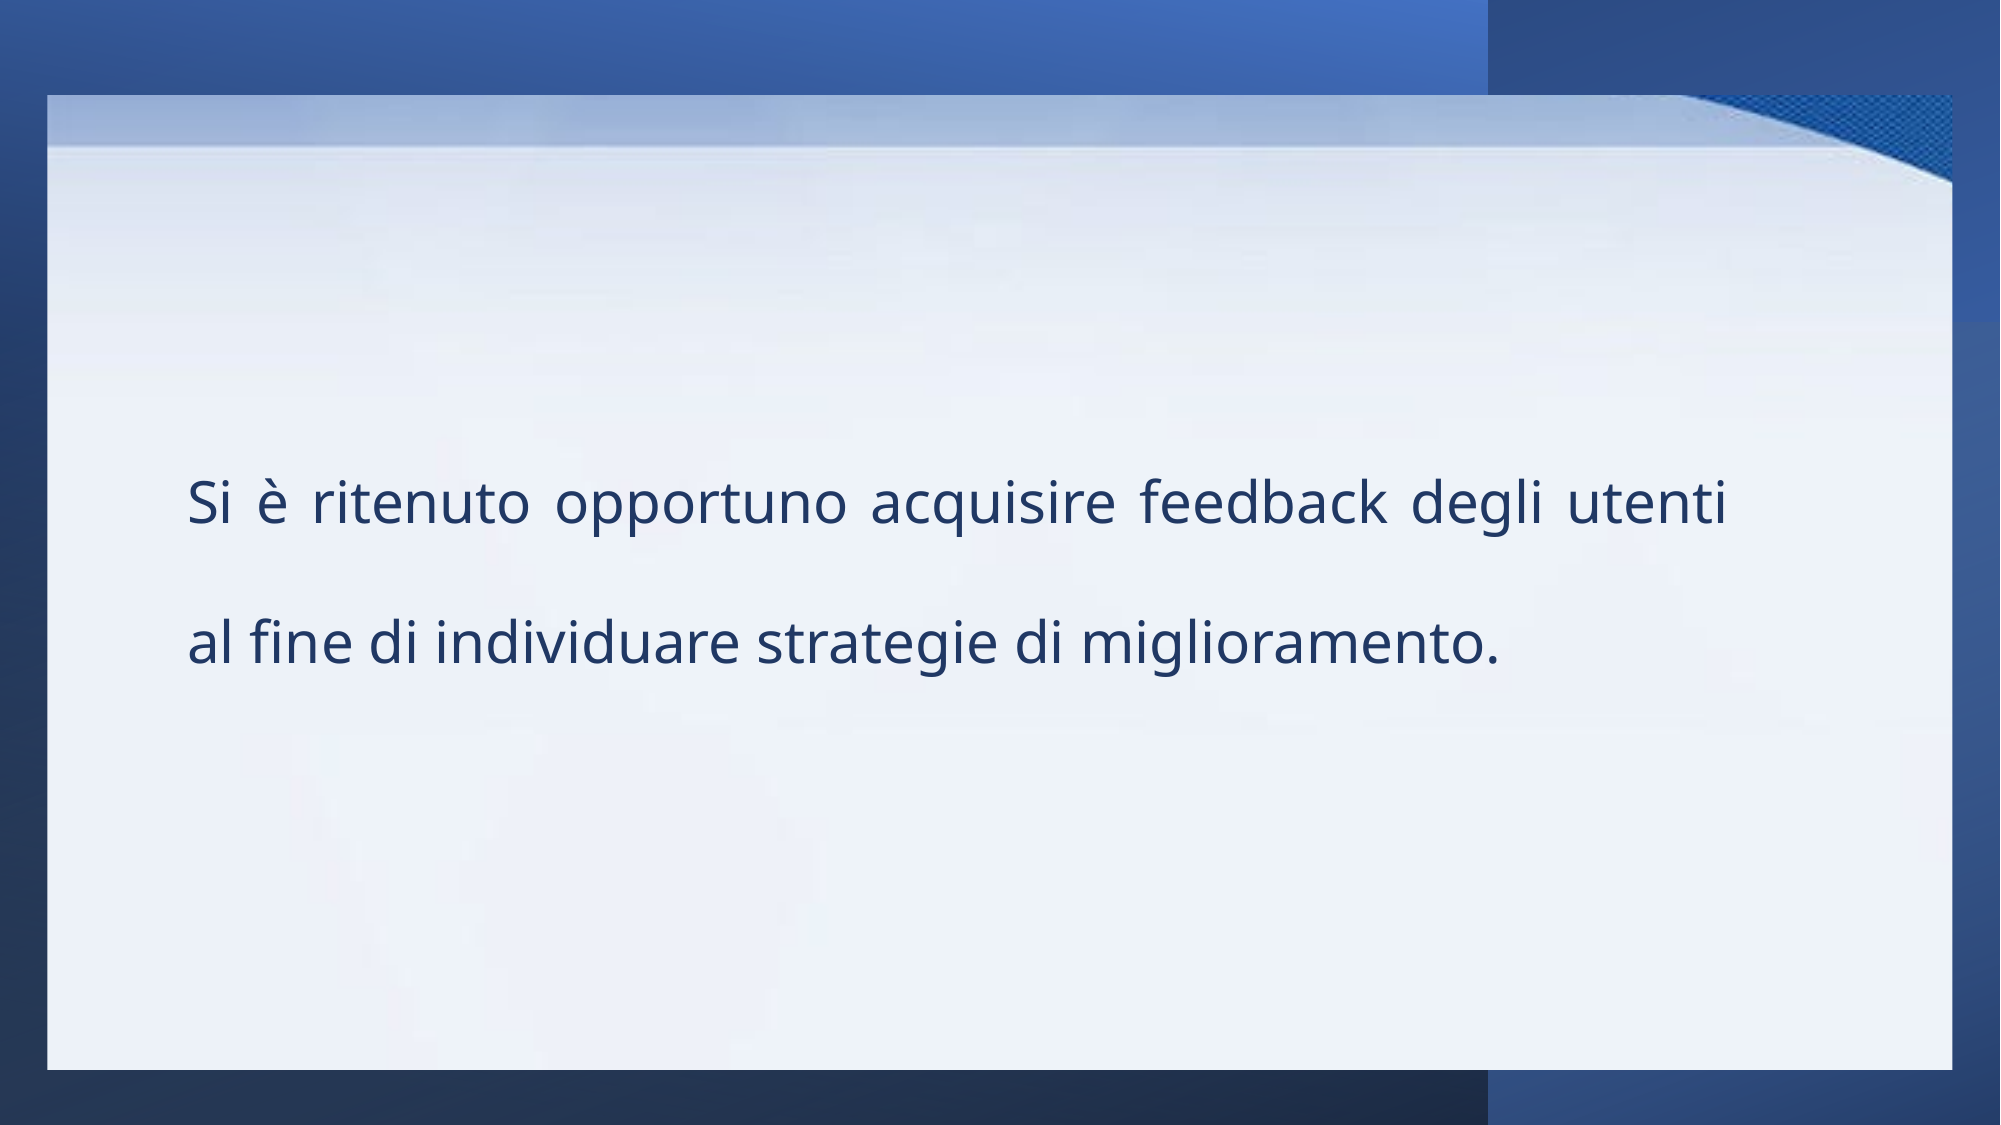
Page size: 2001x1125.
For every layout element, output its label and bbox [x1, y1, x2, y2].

text_box [1489, 0, 2000, 321]
text_box [0, 0, 1489, 321]
text_box [0, 321, 2000, 1125]
picture [47, 95, 1953, 1070]
